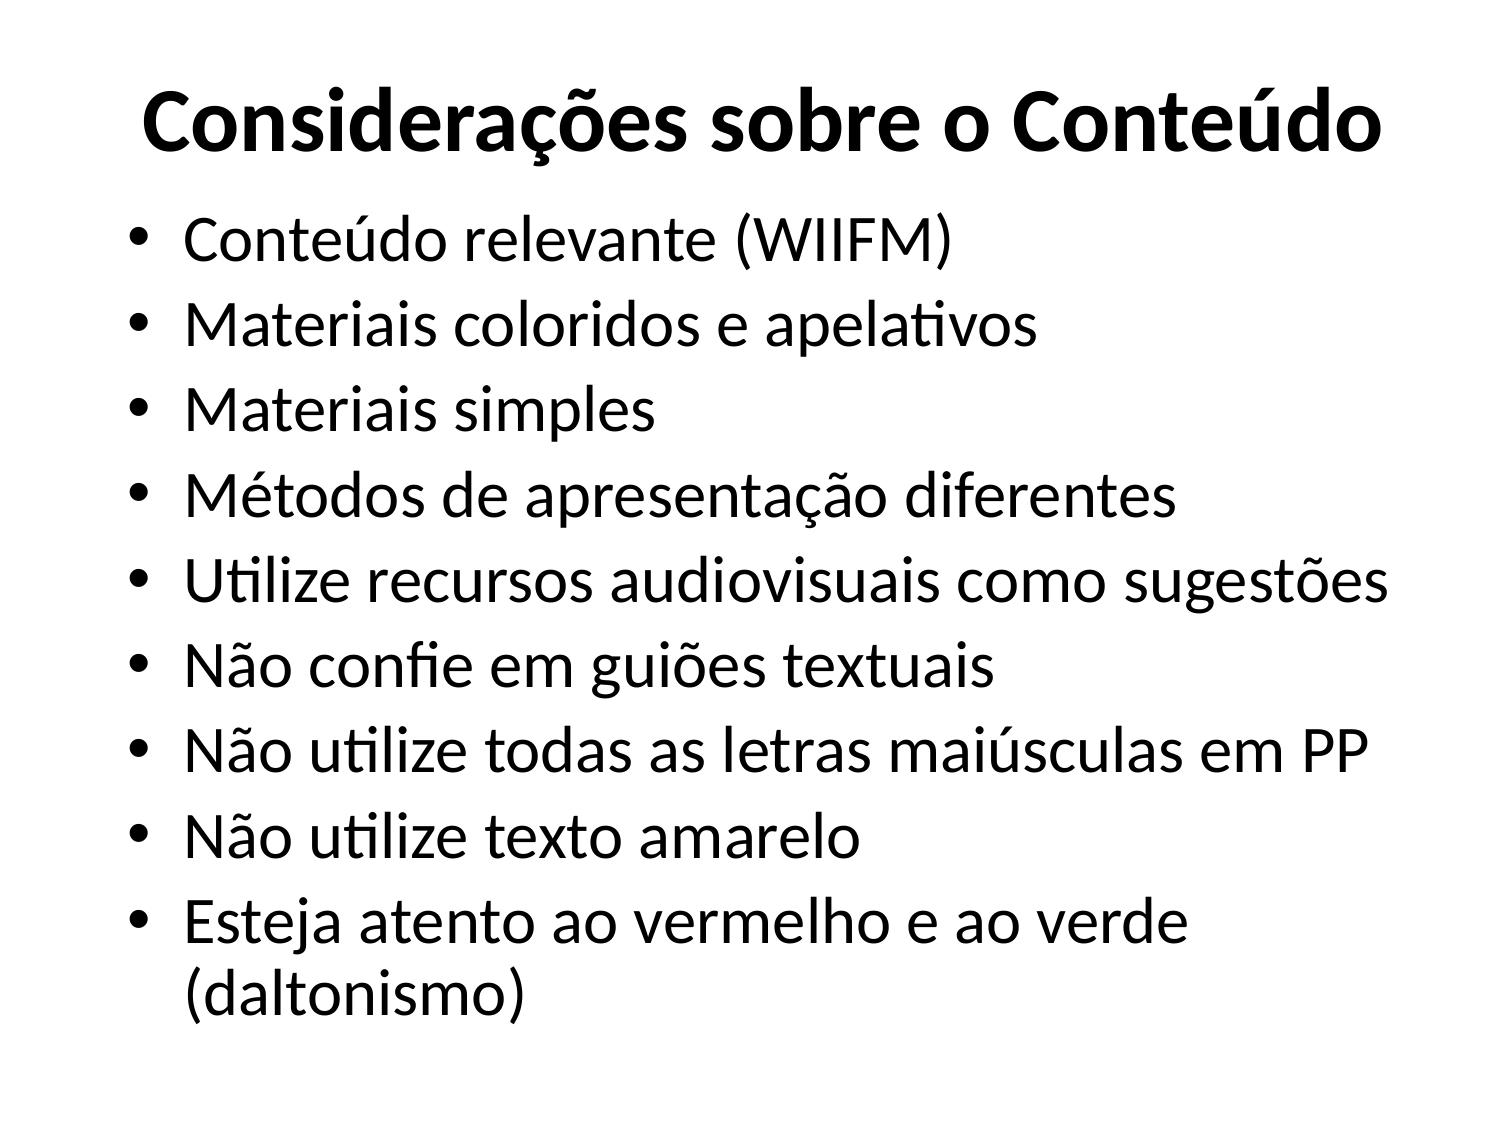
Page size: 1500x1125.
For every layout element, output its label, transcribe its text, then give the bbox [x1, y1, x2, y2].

list Conteúdo relevante (WIIFM) Materiais coloridos e apelativos Materiais simples Métodos de apresentação diferentes Utilize recursos audiovisuais como sugestões Não confie em guiões textuais Não utilize todas as letras maiúsculas em PP Não utilize texto amarelo Esteja atento ao vermelho e ao verde (daltonismo) [111, 196, 1463, 1083]
title Considerações sobre o Conteúdo [88, 2, 1439, 228]
